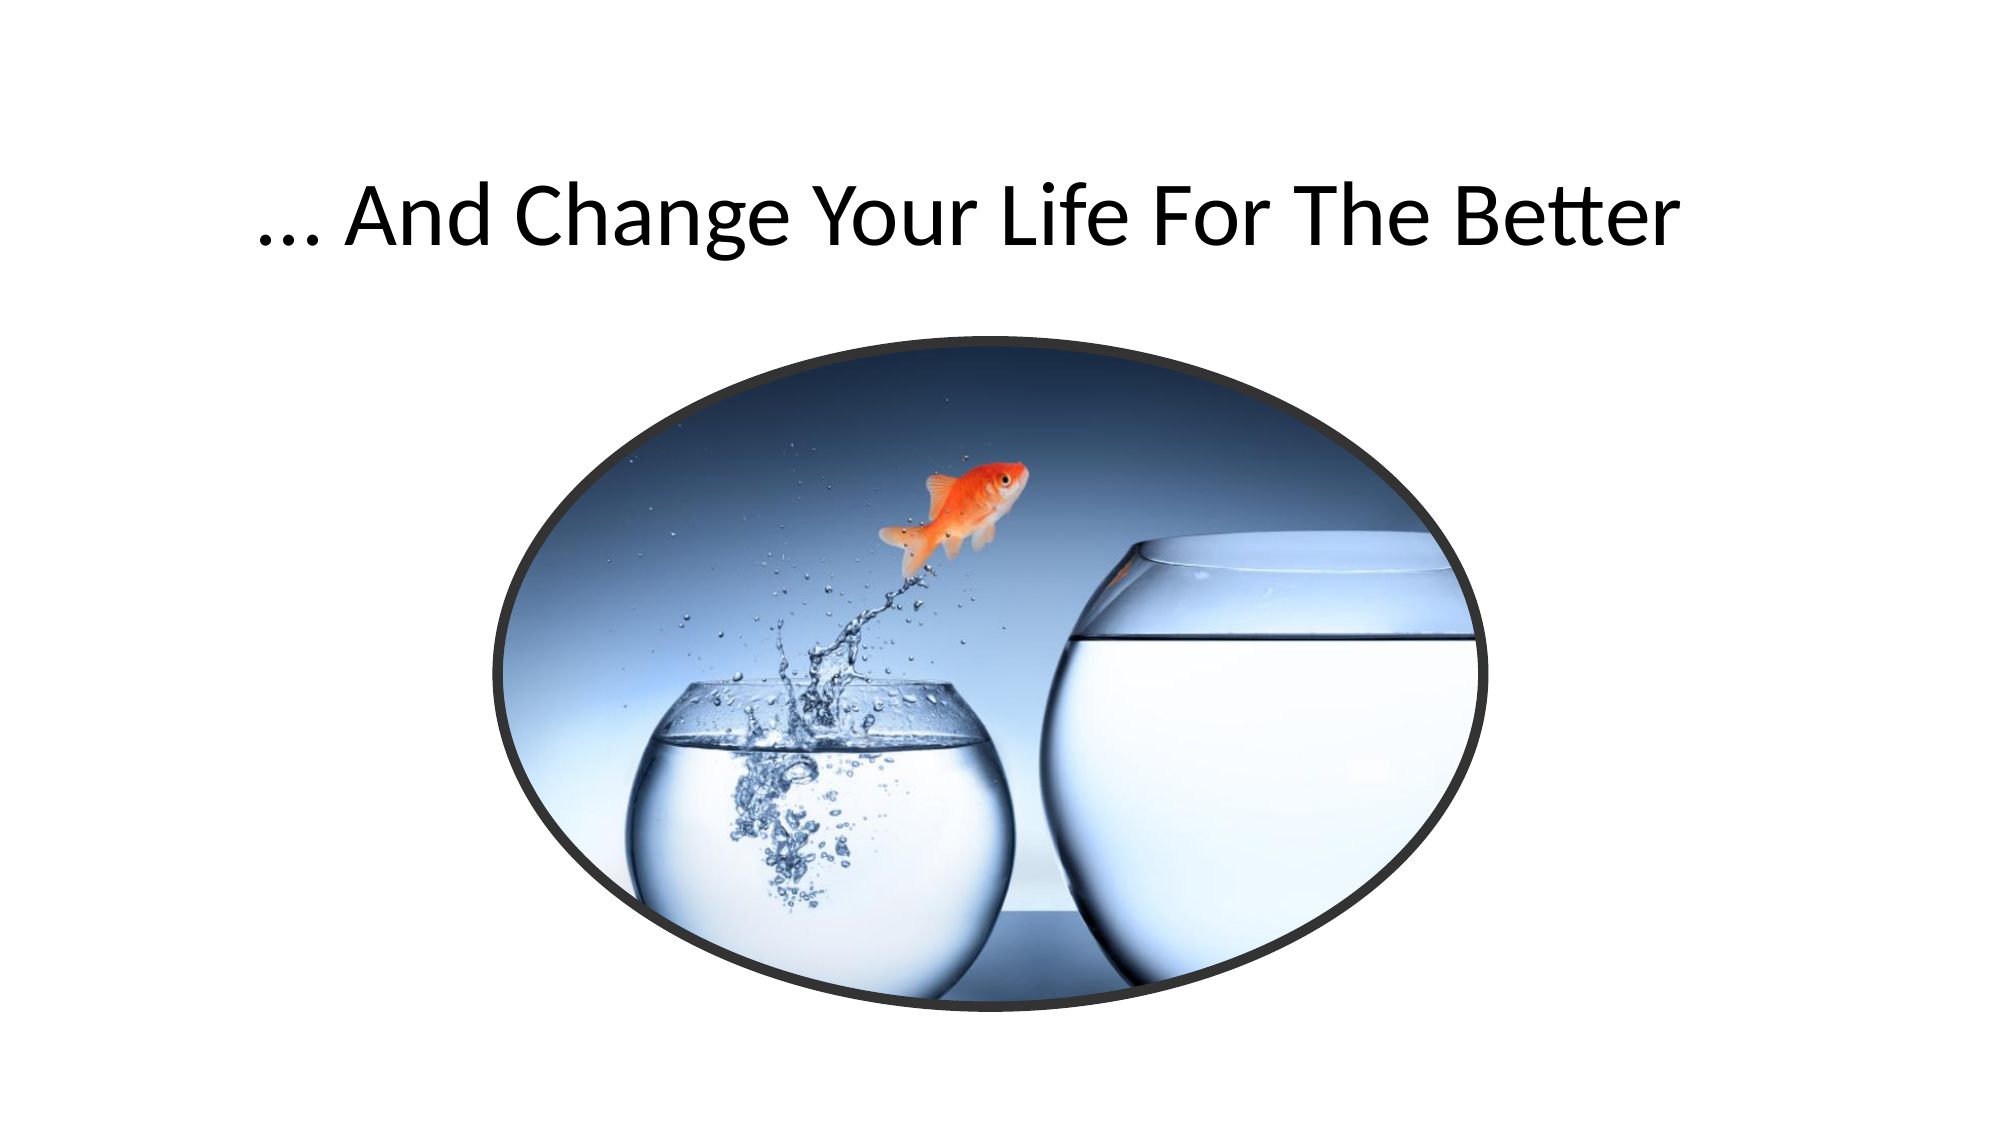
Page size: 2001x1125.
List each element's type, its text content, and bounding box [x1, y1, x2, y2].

list ... And Change Your Life For The Better [97, 158, 1822, 873]
picture [497, 341, 1484, 1007]
